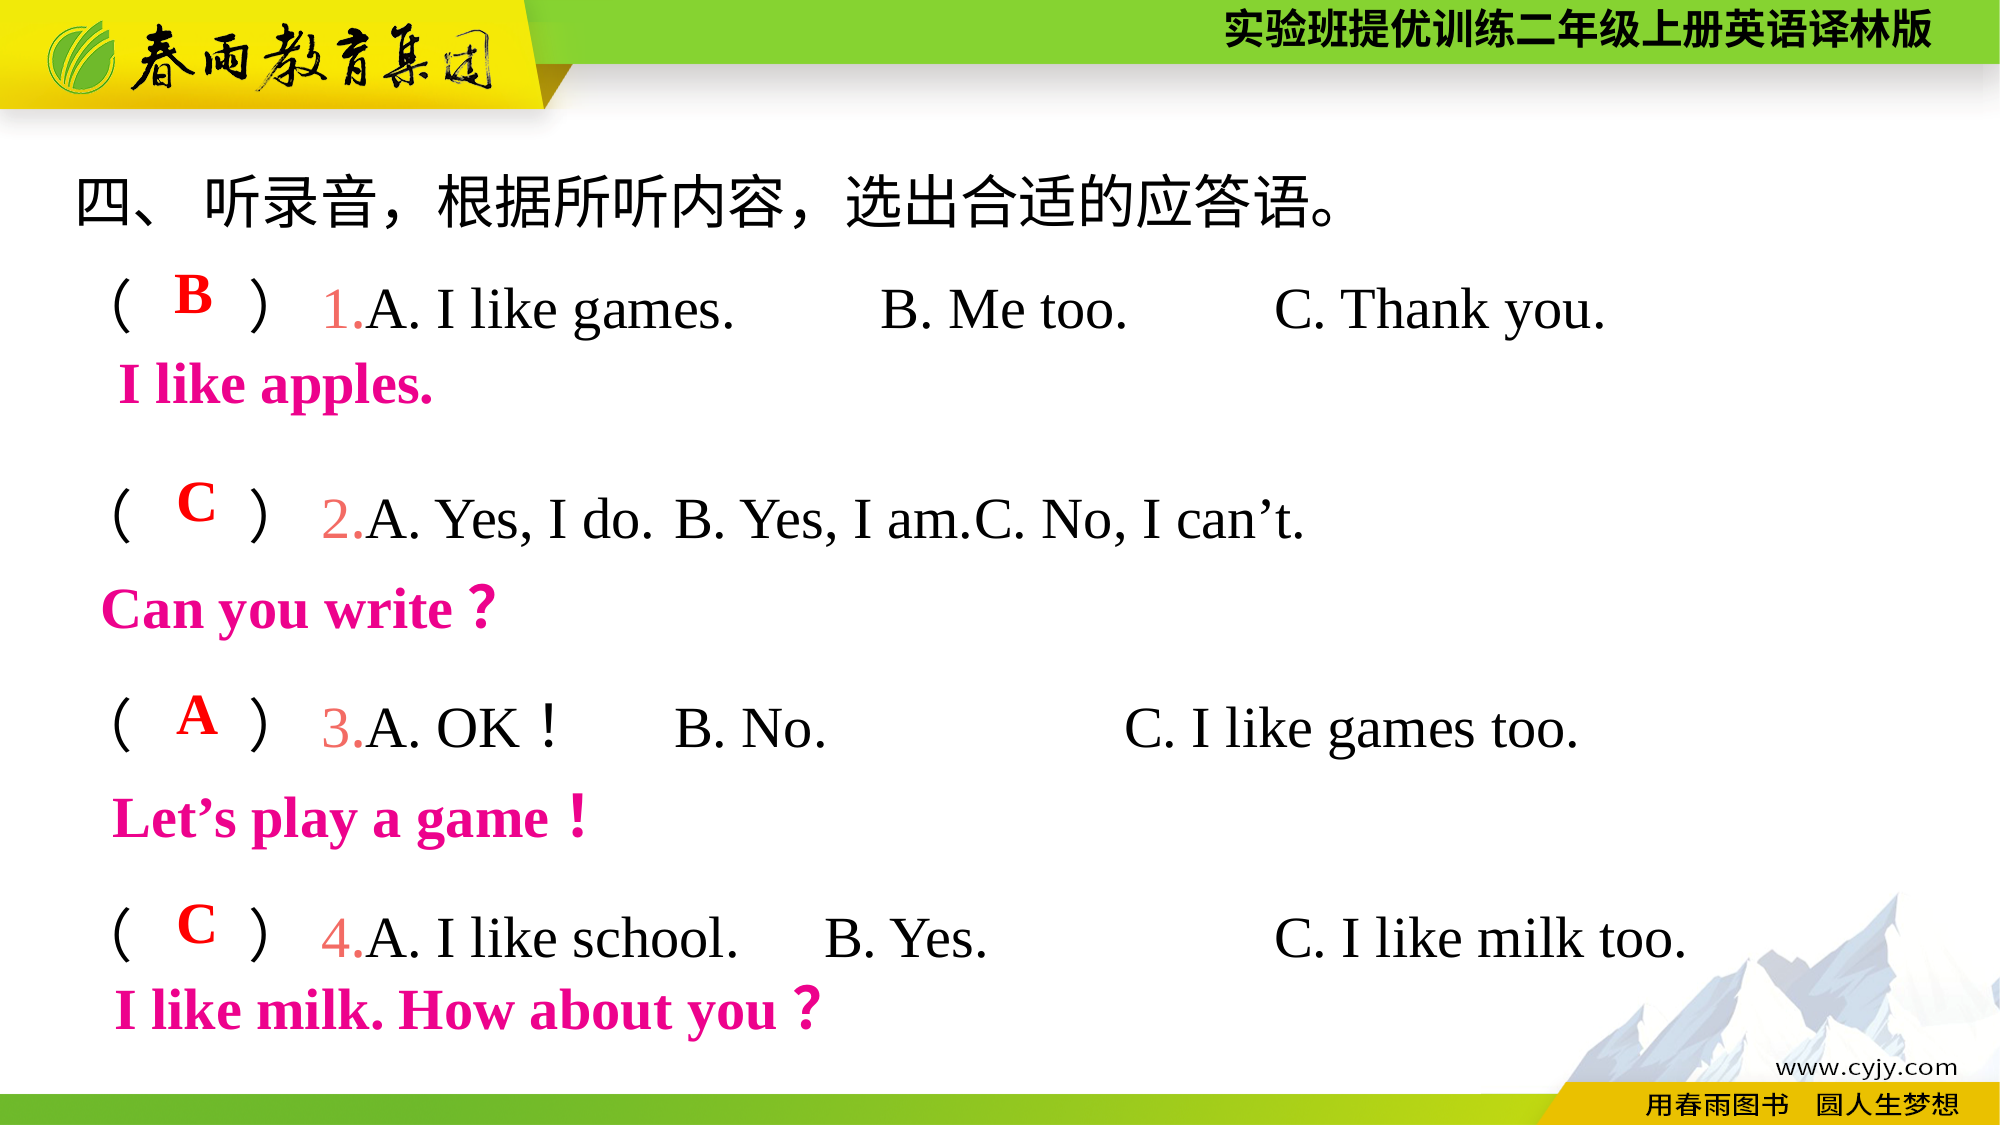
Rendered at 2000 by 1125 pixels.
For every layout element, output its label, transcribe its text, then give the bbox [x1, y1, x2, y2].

text_box Can you write？ [86, 562, 541, 648]
text_box B [160, 247, 229, 333]
picture [0, 0, 2000, 1125]
text_box C [161, 456, 234, 541]
text_box I like apples. [103, 338, 450, 423]
text_box A [161, 668, 234, 754]
list 四、 听录音，根据所听内容，选出合适的应答语。 （ ）1.A. I like games. B. Me too. C. Thank you. （ ）2.A. Yes, I do. B. Yes, I am. C. No, I can’t. （ ）3.A. OK！ B. No. C. I like games too. （ ）4.A. I like school. B. Yes. C. I like milk too. [59, 122, 1944, 986]
text_box Let’s play a game！ [98, 771, 637, 857]
text_box C [161, 878, 234, 963]
text_box I like milk. How about you？ [99, 964, 866, 1049]
